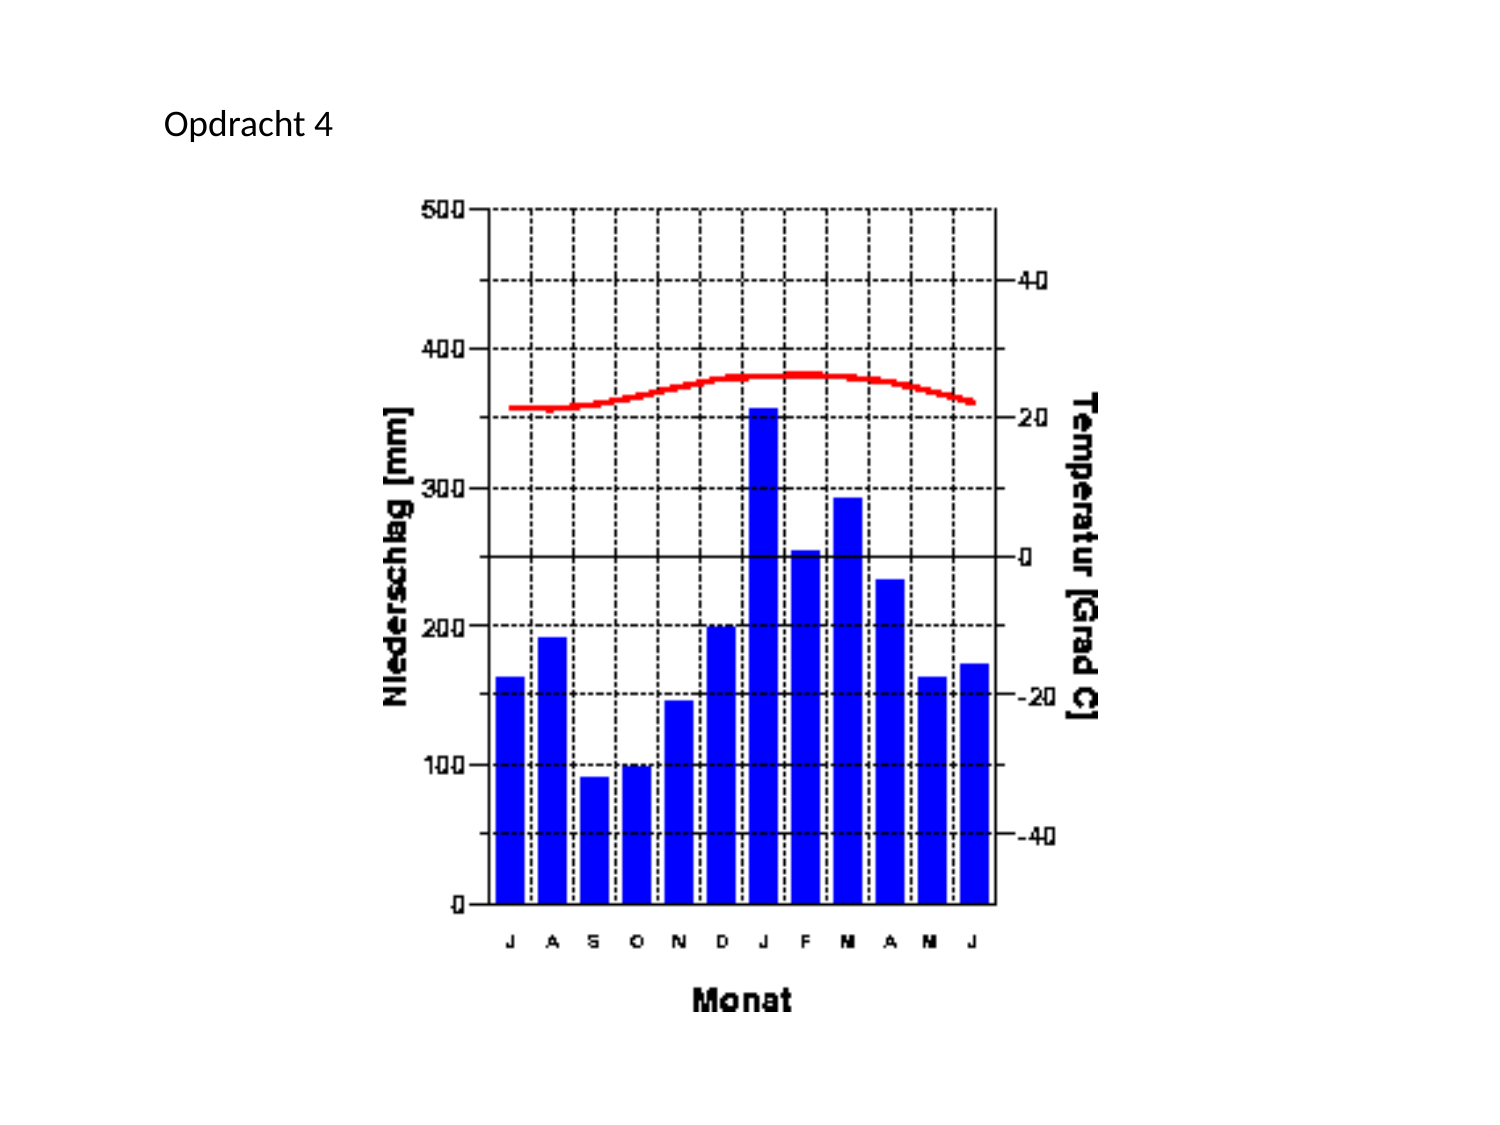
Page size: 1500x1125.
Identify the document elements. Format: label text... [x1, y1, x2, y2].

text_box Opdracht 4 [148, 91, 378, 152]
picture [383, 18, 1098, 1012]
